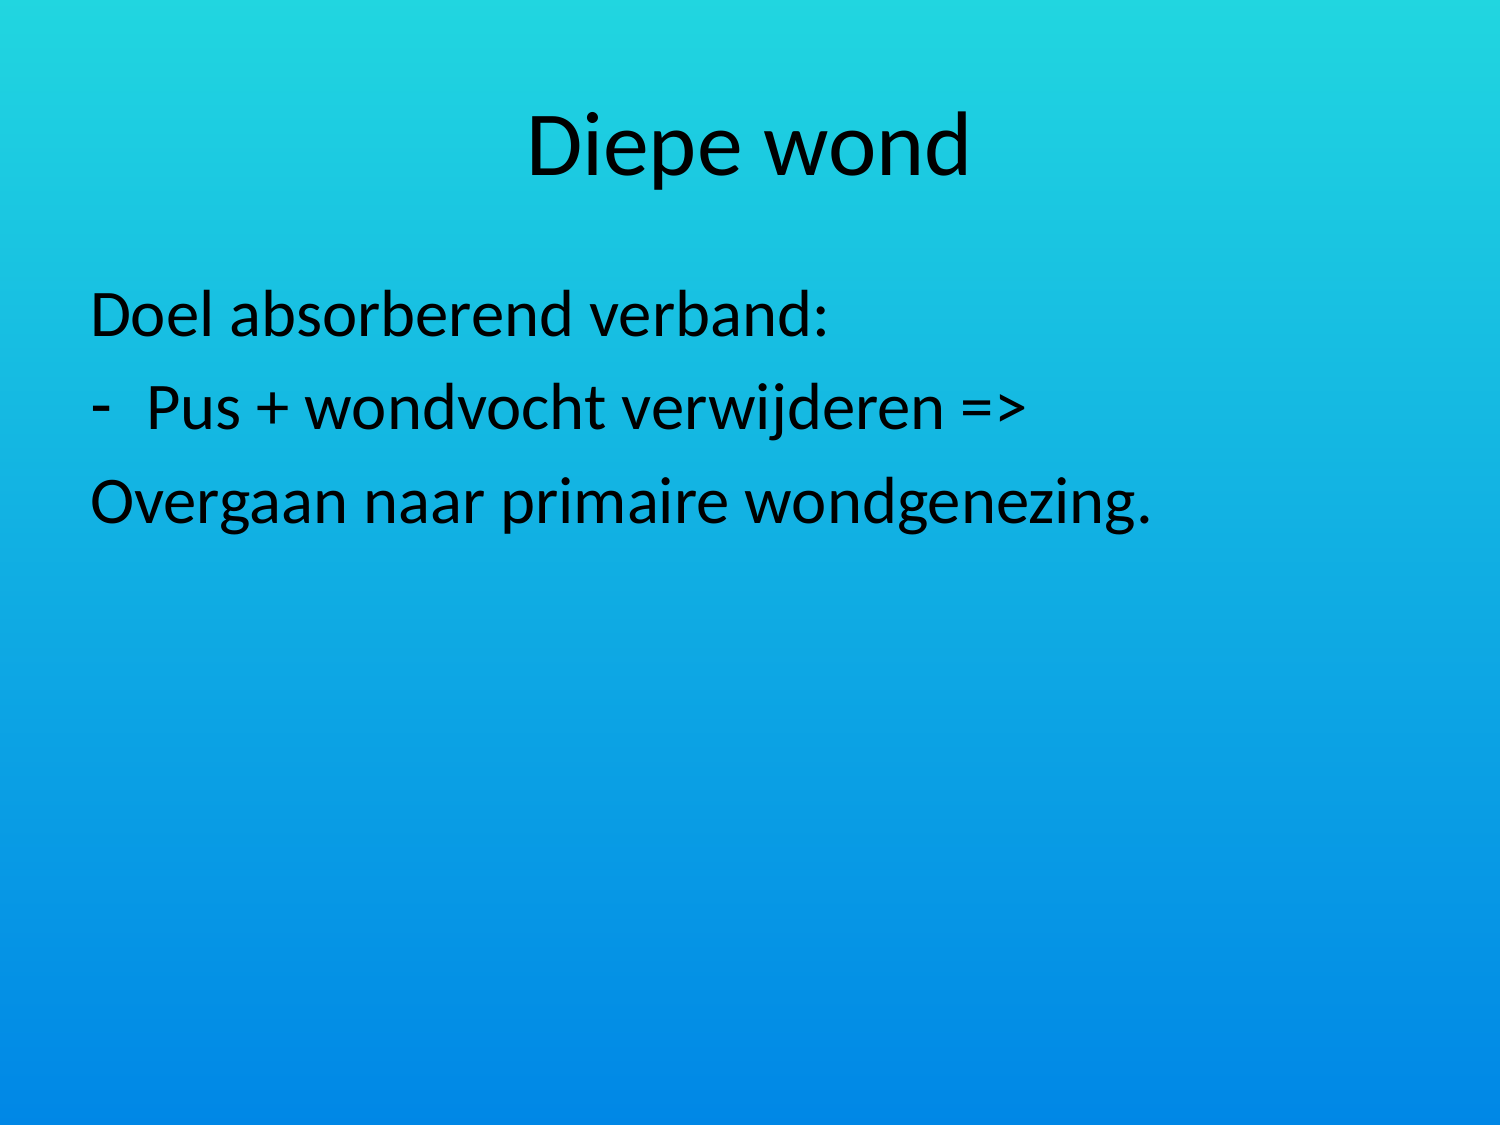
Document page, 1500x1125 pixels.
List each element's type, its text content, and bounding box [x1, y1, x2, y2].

list Doel absorberend verband: Pus + wondvocht verwijderen => Overgaan naar primaire wondgenezing. [75, 262, 1425, 1005]
title Diepe wond [75, 45, 1425, 233]
